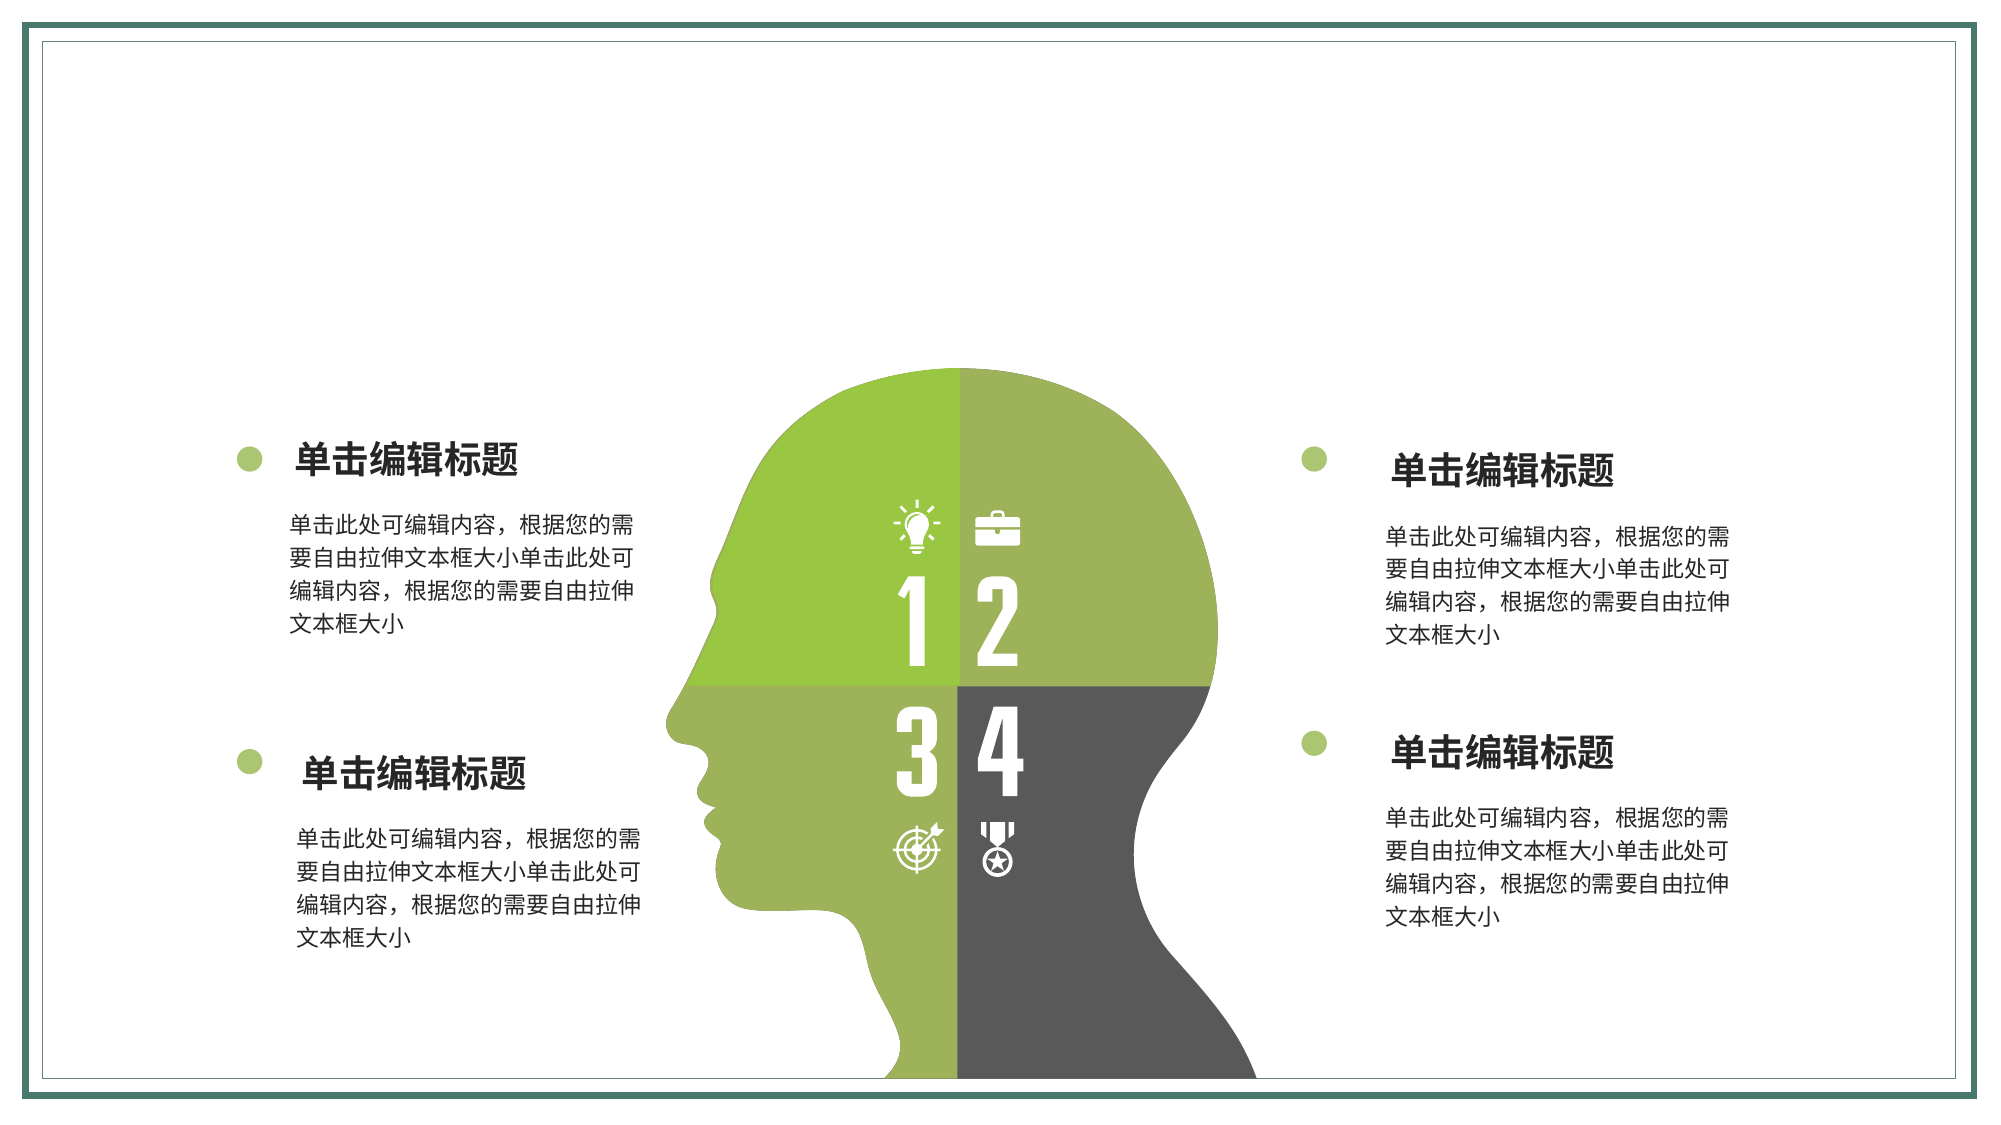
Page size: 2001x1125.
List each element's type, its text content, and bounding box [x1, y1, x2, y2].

text_box 单击此处可编辑内容，根据您的需要自由拉伸文本框大小单击此处可编辑内容，根据您的需要自由拉伸文本框大小 [296, 818, 659, 951]
text_box [236, 446, 263, 472]
text_box 单击编辑标题 [1390, 447, 1774, 493]
text_box [1301, 446, 1327, 472]
text_box 单击编辑标题 [301, 749, 665, 795]
text_box [236, 748, 263, 775]
text_box 单击此处可编辑内容，根据您的需要自由拉伸文本框大小单击此处可编辑内容，根据您的需要自由拉伸文本框大小 [289, 505, 652, 638]
text_box 单击此处可编辑内容，根据您的需要自由拉伸文本框大小单击此处可编辑内容，根据您的需要自由拉伸文本框大小 [1385, 798, 1748, 931]
text_box [1301, 730, 1327, 756]
text_box 单击编辑标题 [294, 436, 665, 482]
text_box 单击此处可编辑内容，根据您的需要自由拉伸文本框大小单击此处可编辑内容，根据您的需要自由拉伸文本框大小 [1385, 516, 1748, 649]
text_box 单击编辑标题 [1390, 729, 1774, 775]
text_box [25, 24, 1975, 1097]
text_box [665, 355, 1257, 1079]
text_box [42, 41, 1956, 1080]
